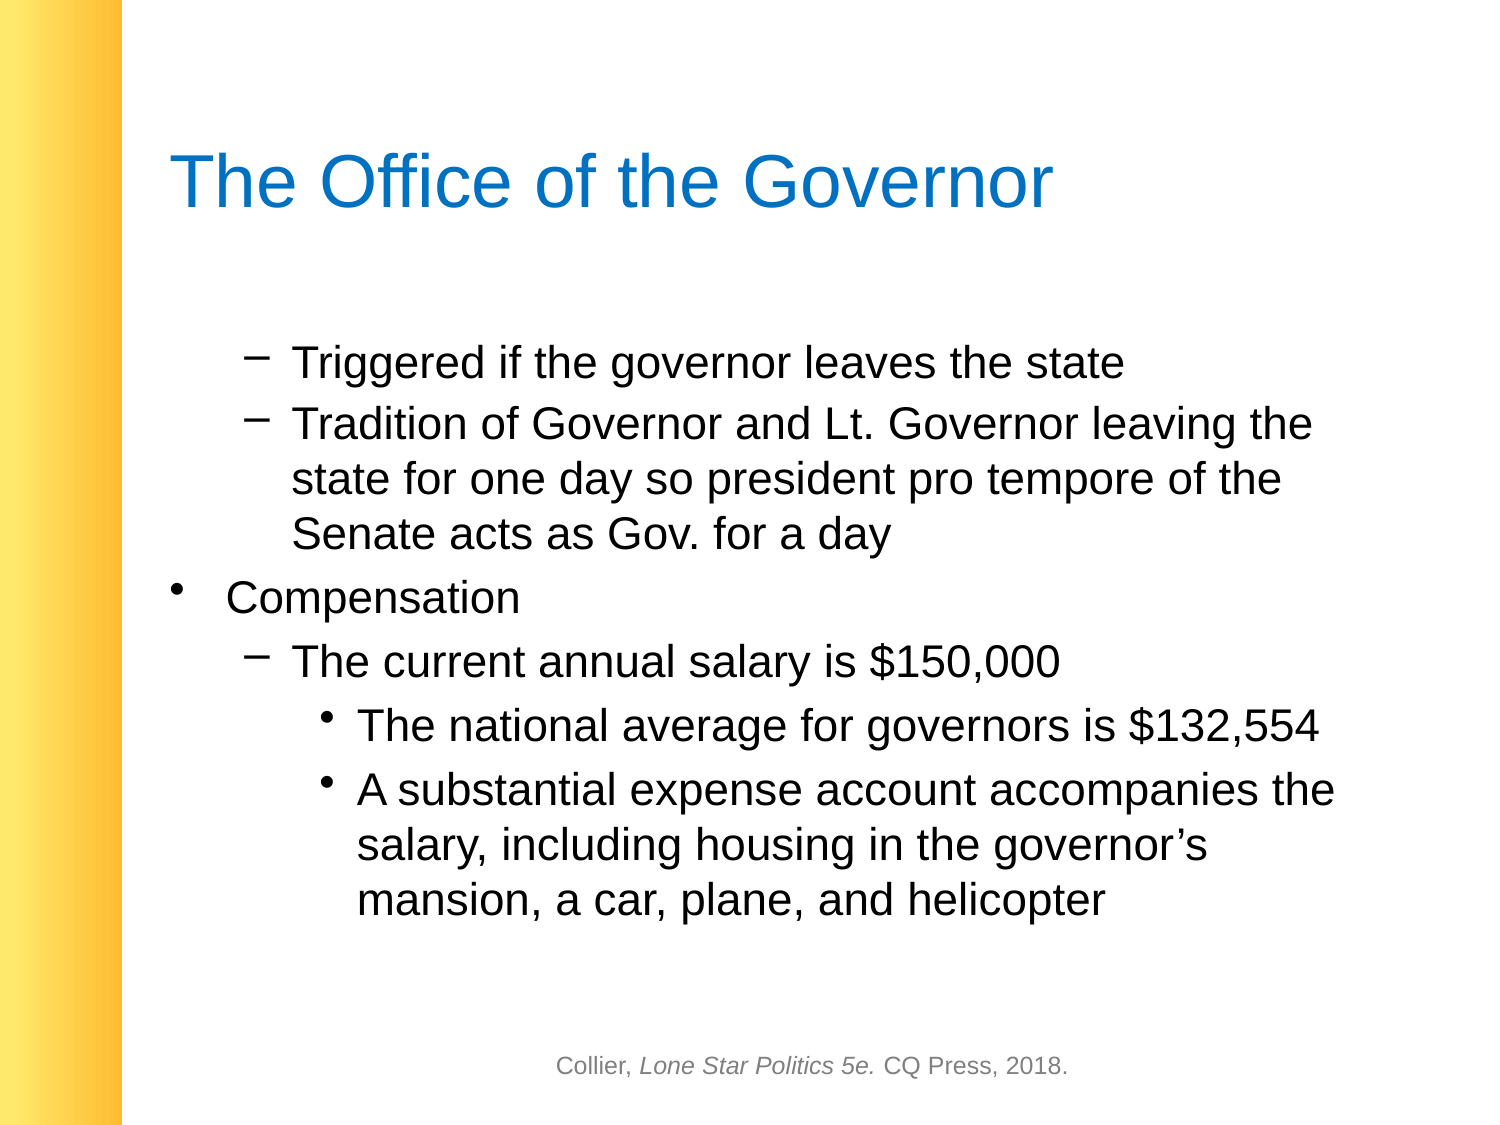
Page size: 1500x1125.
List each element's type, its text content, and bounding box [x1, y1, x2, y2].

text_box Collier, Lone Star Politics 5e. CQ Press, 2018. [525, 1042, 1100, 1087]
title The Office of the Governor [154, 125, 1467, 313]
picture [0, 0, 1500, 1125]
list Triggered if the governor leaves the state Tradition of Governor and Lt. Governor leaving the state for one day so president pro tempore of the Senate acts as Gov. for a day Compensation The current annual salary is $150,000 The national average for governors is $132,554 A substantial expense account accompanies the salary, including housing in the governor’s mansion, a car, plane, and helicopter [154, 324, 1363, 950]
